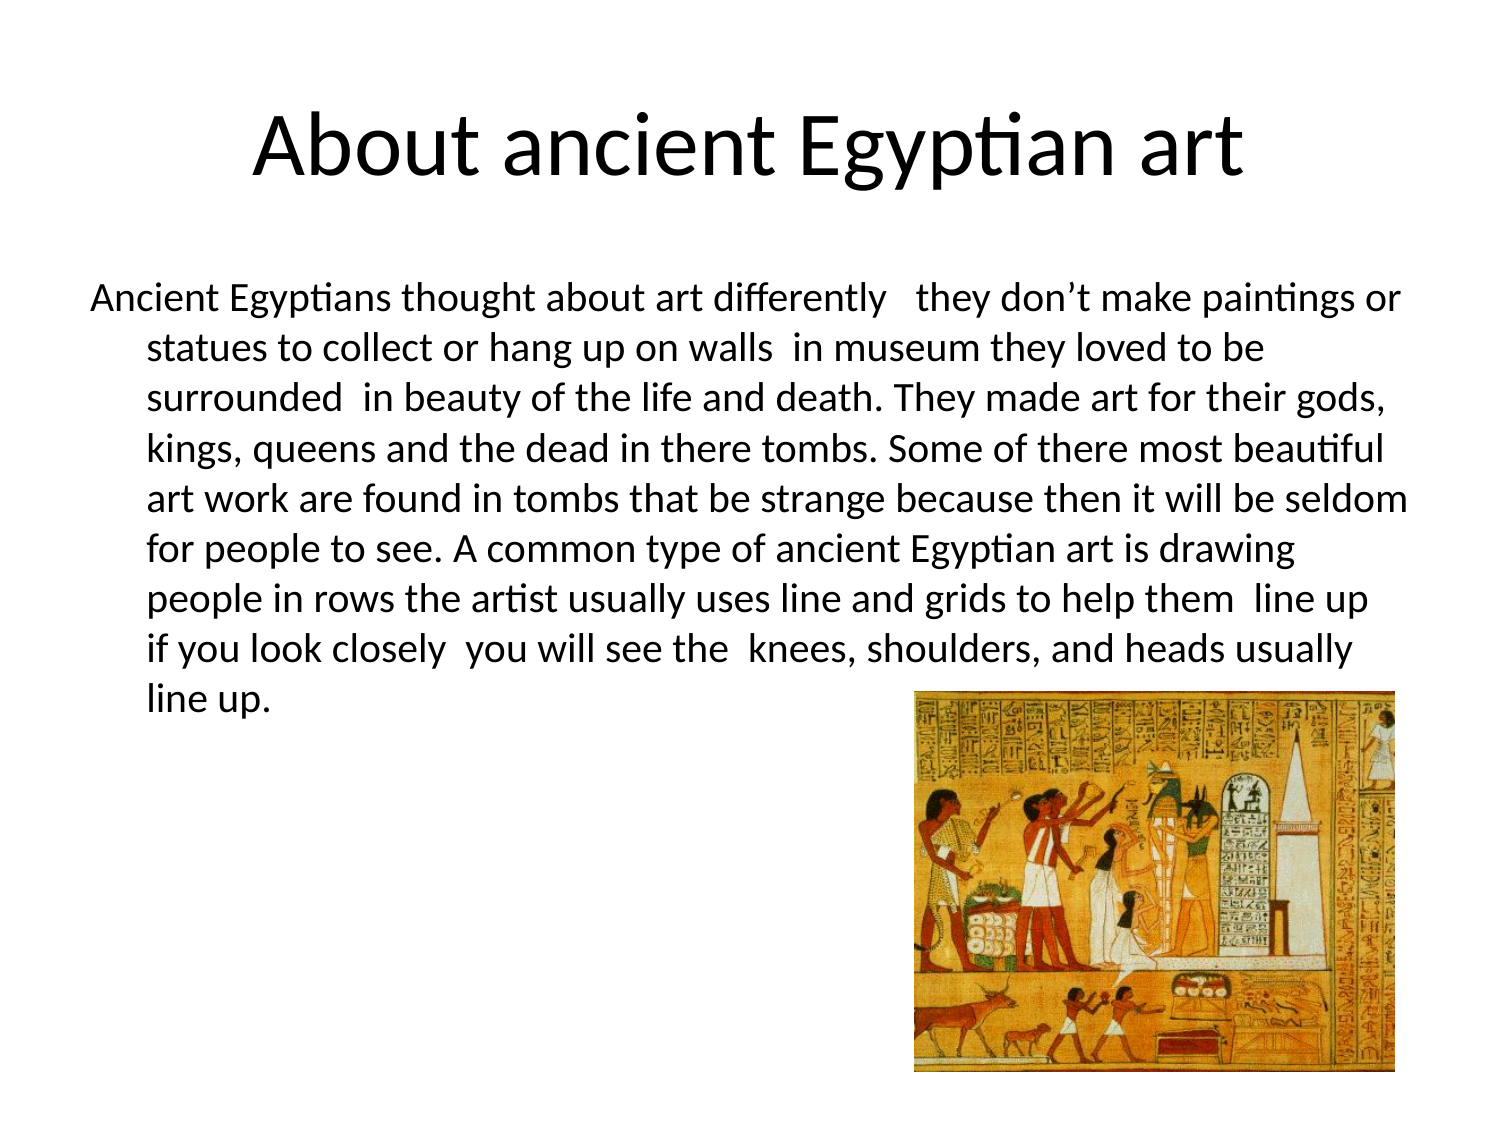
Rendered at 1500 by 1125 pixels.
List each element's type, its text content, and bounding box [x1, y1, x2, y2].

title About ancient Egyptian art [75, 45, 1425, 233]
picture [913, 691, 1395, 1072]
list Ancient Egyptians thought about art differently they don’t make paintings or statues to collect or hang up on walls in museum they loved to be surrounded in beauty of the life and death. They made art for their gods, kings, queens and the dead in there tombs. Some of there most beautiful art work are found in tombs that be strange because then it will be seldom for people to see. A common type of ancient Egyptian art is drawing people in rows the artist usually uses line and grids to help them line up if you look closely you will see the knees, shoulders, and heads usually line up. [75, 262, 1425, 1005]
